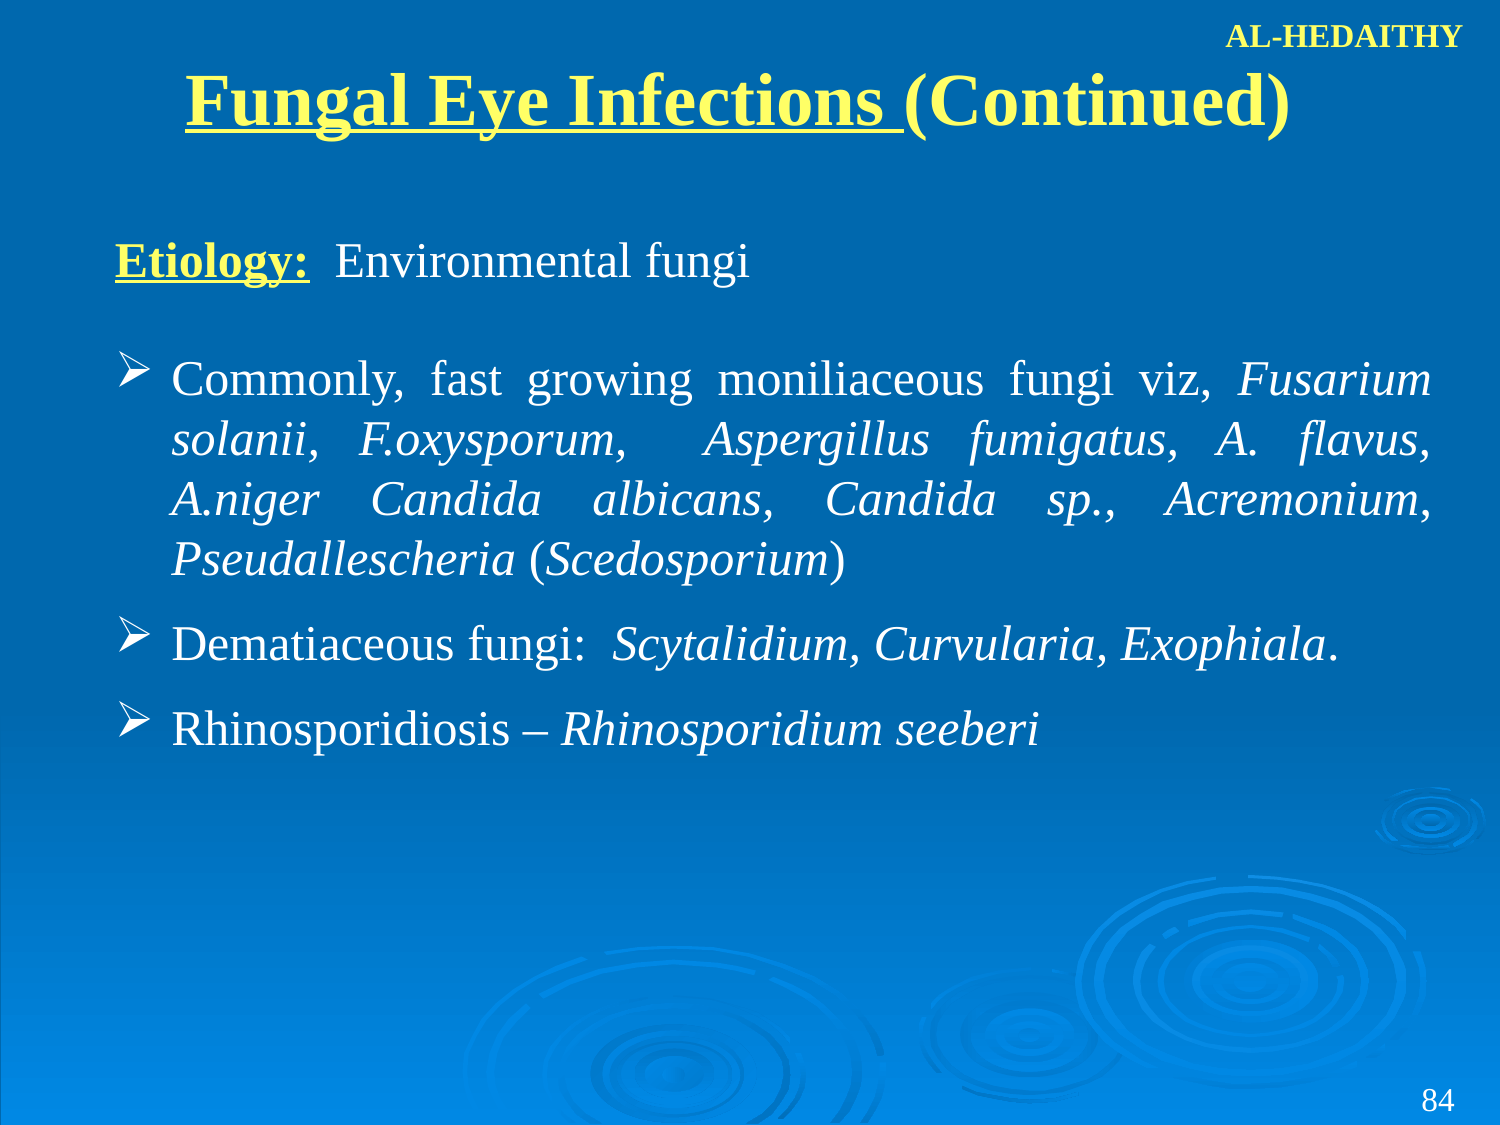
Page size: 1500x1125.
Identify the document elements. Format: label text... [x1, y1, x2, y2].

text_box Fungal Eye Infections (Continued) [159, 42, 1317, 148]
text_box AL-HEDAITHY [1210, 7, 1495, 62]
text_box Commonly, fast growing moniliaceous fungi viz, Fusarium solanii, F.oxysporum, Aspergillus fumigatus, A. flavus, A.niger Candida albicans, Candida sp., Acremonium, Pseudallescheria (Scedosporium) Dematiaceous fungi: Scytalidium, Curvularia, Exophiala. Rhinosporidiosis – Rhinosporidium seeberi [100, 337, 1447, 763]
text_box 84 [1370, 1070, 1500, 1125]
text_box Etiology: Environmental fungi [100, 219, 904, 295]
